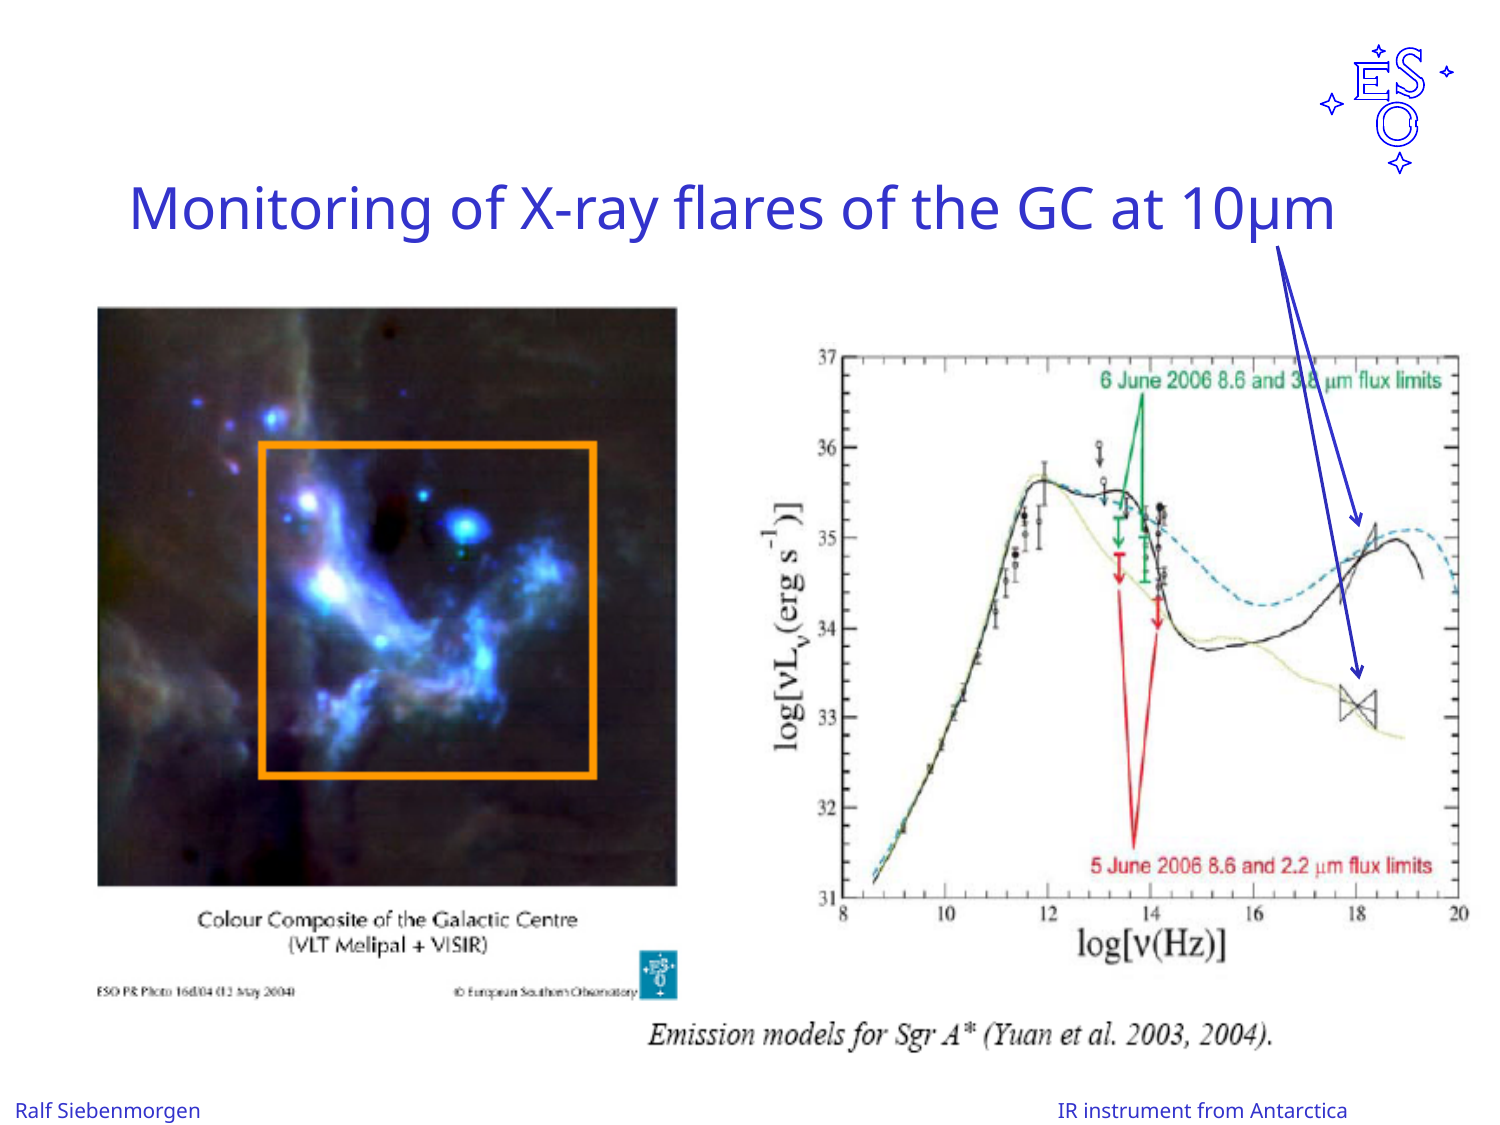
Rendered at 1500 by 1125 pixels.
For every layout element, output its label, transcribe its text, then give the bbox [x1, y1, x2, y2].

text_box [1177, 345, 1460, 420]
picture [81, 285, 1500, 1055]
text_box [1101, 421, 1500, 505]
text_box Monitoring of X-ray flares of the GC at 10µm [113, 164, 1352, 249]
